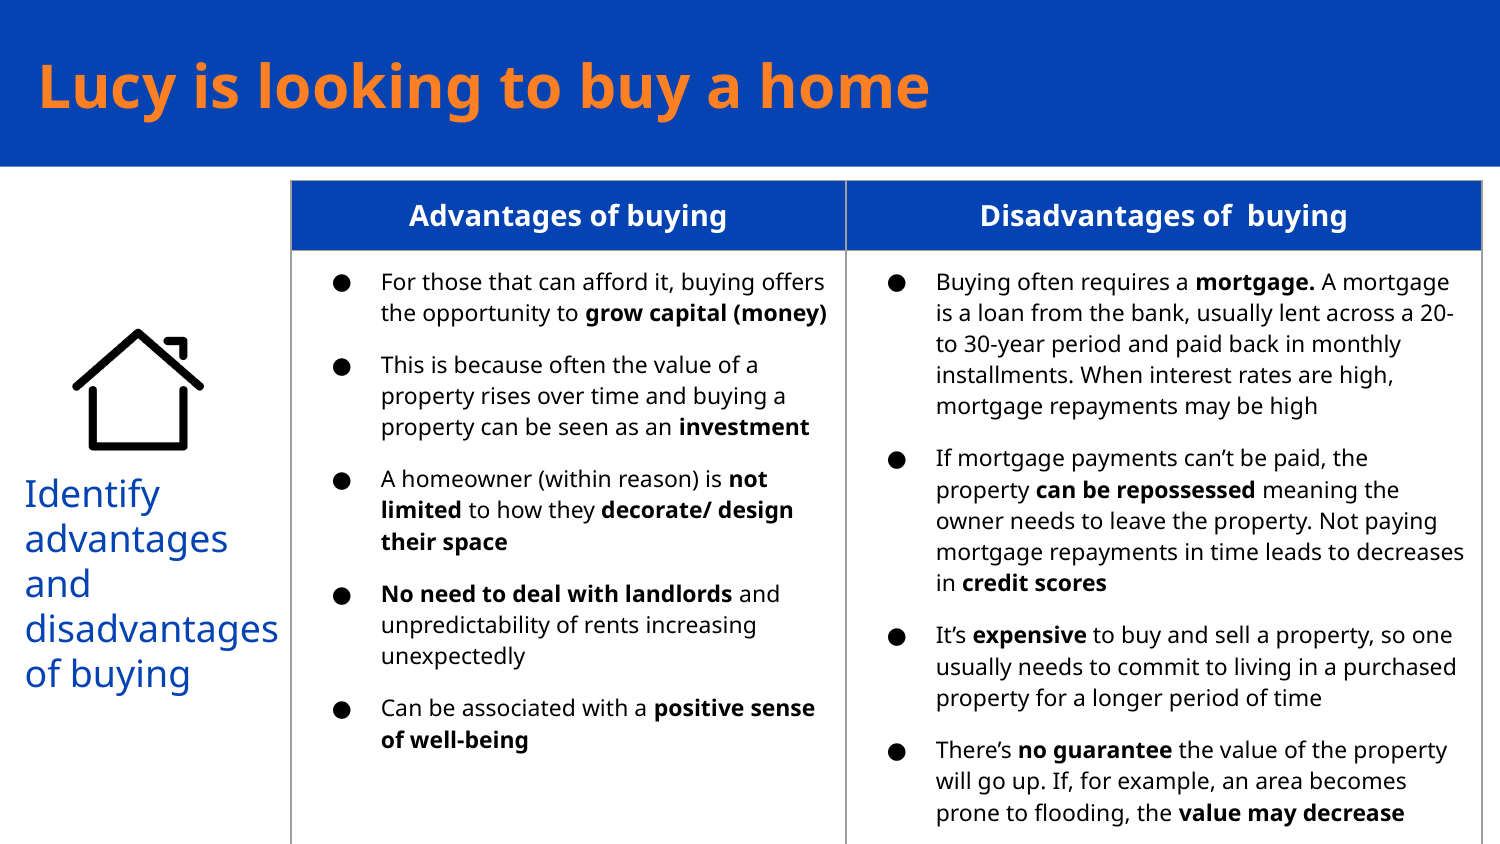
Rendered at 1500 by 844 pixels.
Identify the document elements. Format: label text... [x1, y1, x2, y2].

table_cell For those that can afford it, buying offers the opportunity to grow capital (money) This is because often the value of a property rises over time and buying a property can be seen as an investment A homeowner (within reason) is not limited to how they decorate/ design their space No need to deal with landlords and unpredictability of rents increasing unexpectedly Can be associated with a positive sense of well-being [292, 251, 845, 844]
text_box Identify advantages and disadvantages of buying [9, 454, 302, 710]
title Lucy is looking to buy a home [22, 41, 1429, 127]
picture [21, 273, 255, 507]
table_header Advantages of buying [292, 181, 845, 250]
table_header Disadvantages of buying [847, 181, 1481, 250]
table_cell Buying often requires a mortgage. A mortgage is a loan from the bank, usually lent across a 20- to 30-year period and paid back in monthly installments. When interest rates are high, mortgage repayments may be high If mortgage payments can’t be paid, the property can be repossessed meaning the owner needs to leave the property. Not paying mortgage repayments in time leads to decreases in credit scores It’s expensive to buy and sell a property, so one usually needs to commit to living in a purchased property for a longer period of time There’s no guarantee the value of the property will go up. If, for example, an area becomes prone to flooding, the value may decrease Costs of repairs and maintenance need be paid by the owner [847, 251, 1481, 844]
